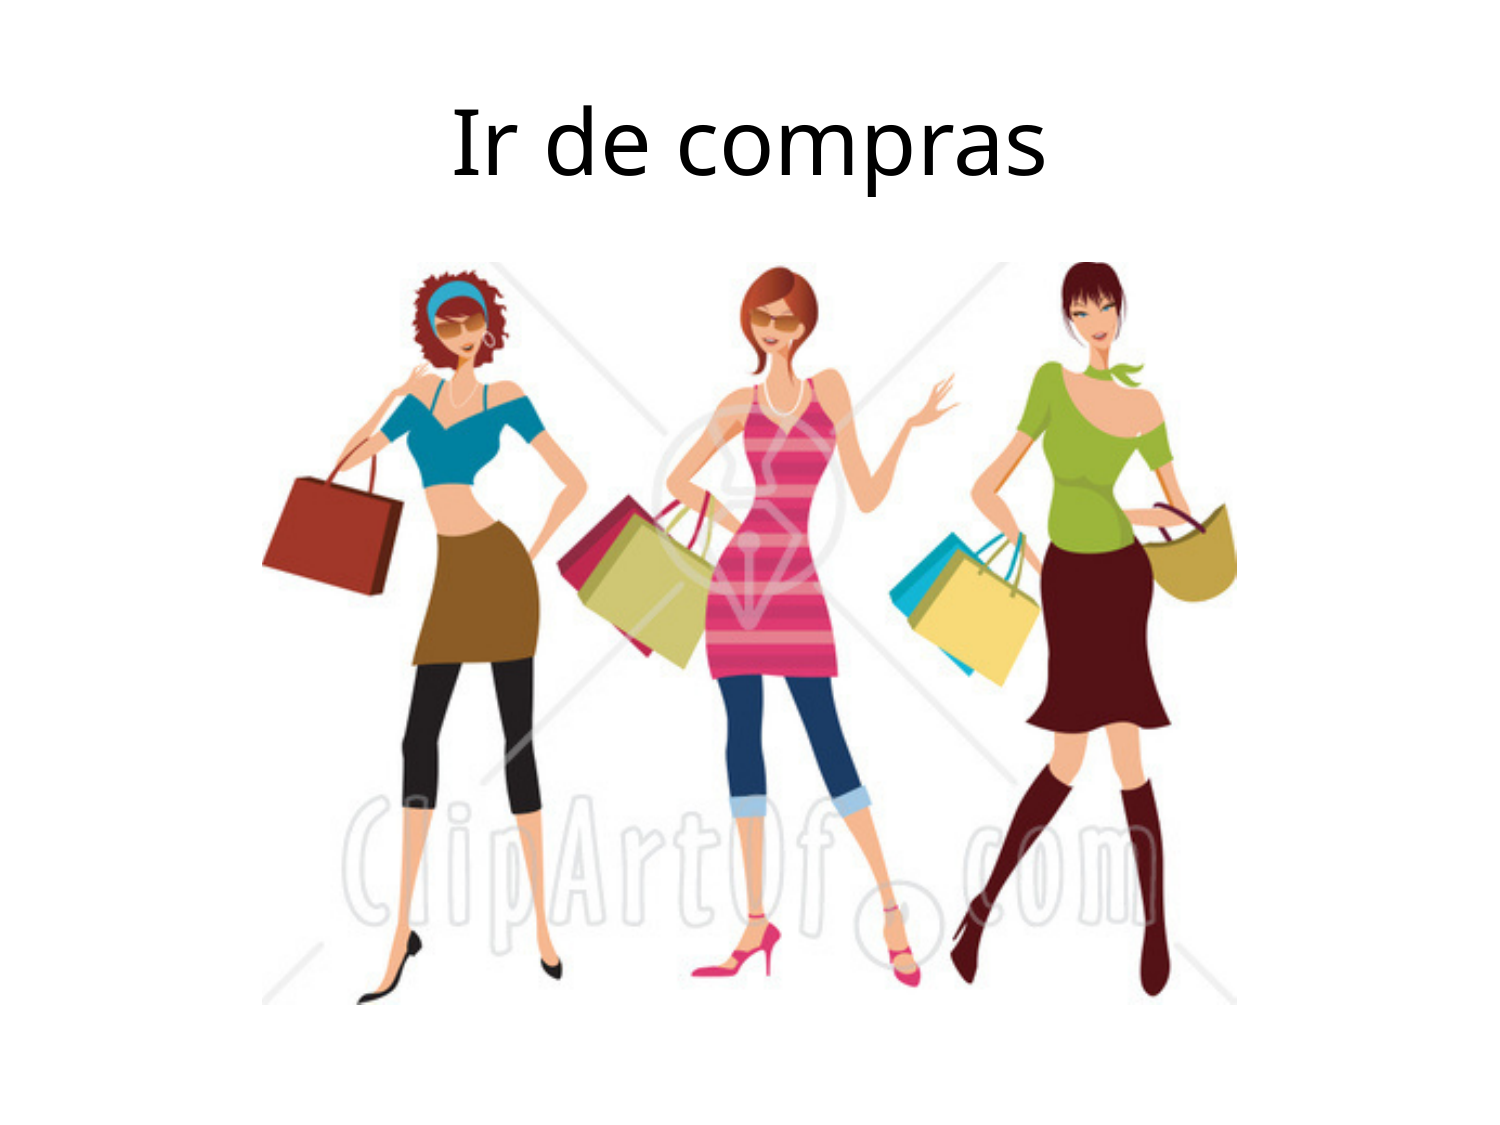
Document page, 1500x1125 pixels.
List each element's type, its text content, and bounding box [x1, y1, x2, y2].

title Ir de compras [75, 45, 1425, 233]
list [74, 262, 1426, 1006]
